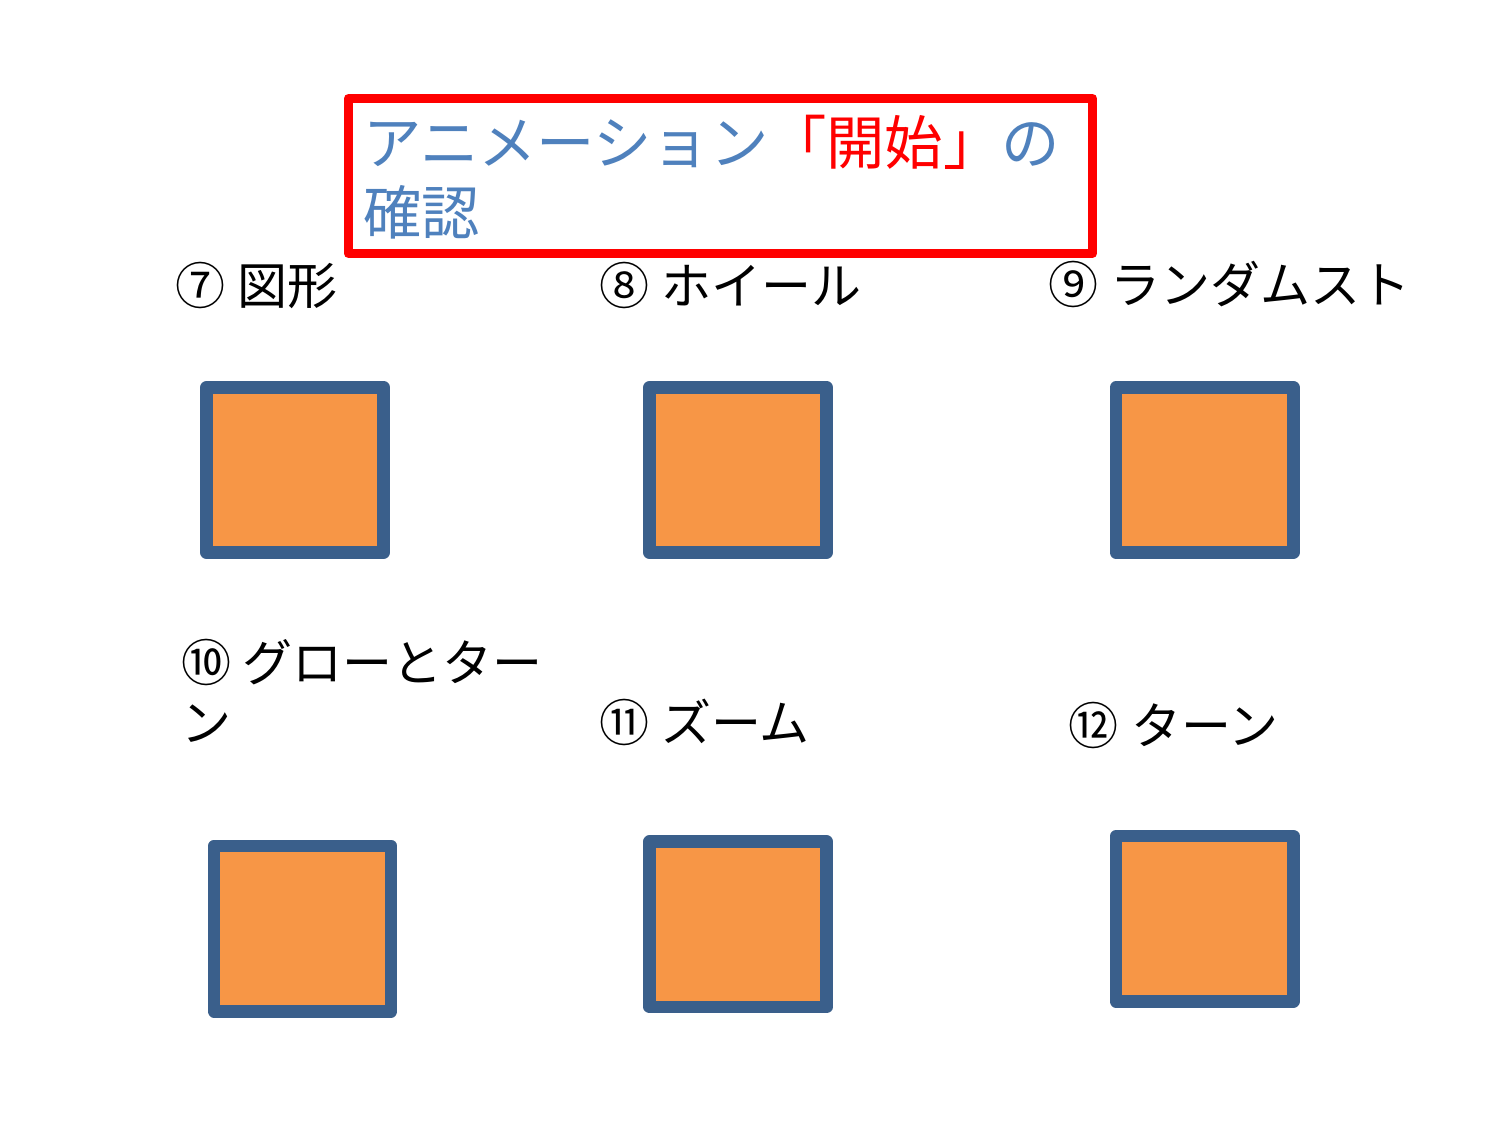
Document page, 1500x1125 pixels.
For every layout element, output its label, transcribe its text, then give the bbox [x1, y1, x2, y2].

text_box ⑪ズーム [584, 684, 928, 759]
text_box ⑦図形 [160, 246, 479, 322]
text_box アニメーション「開始」の確認 [348, 98, 1093, 254]
text_box [1114, 385, 1295, 555]
text_box [204, 385, 386, 555]
text_box [212, 844, 393, 1013]
text_box ⑫ターン [1054, 687, 1397, 762]
text_box ⑨ランダムスト [1033, 246, 1436, 322]
text_box ⑩グローとターン [166, 623, 561, 759]
text_box [647, 839, 829, 1009]
text_box [647, 385, 829, 555]
text_box [1114, 834, 1295, 1004]
text_box ⑧ホイール [584, 254, 892, 322]
